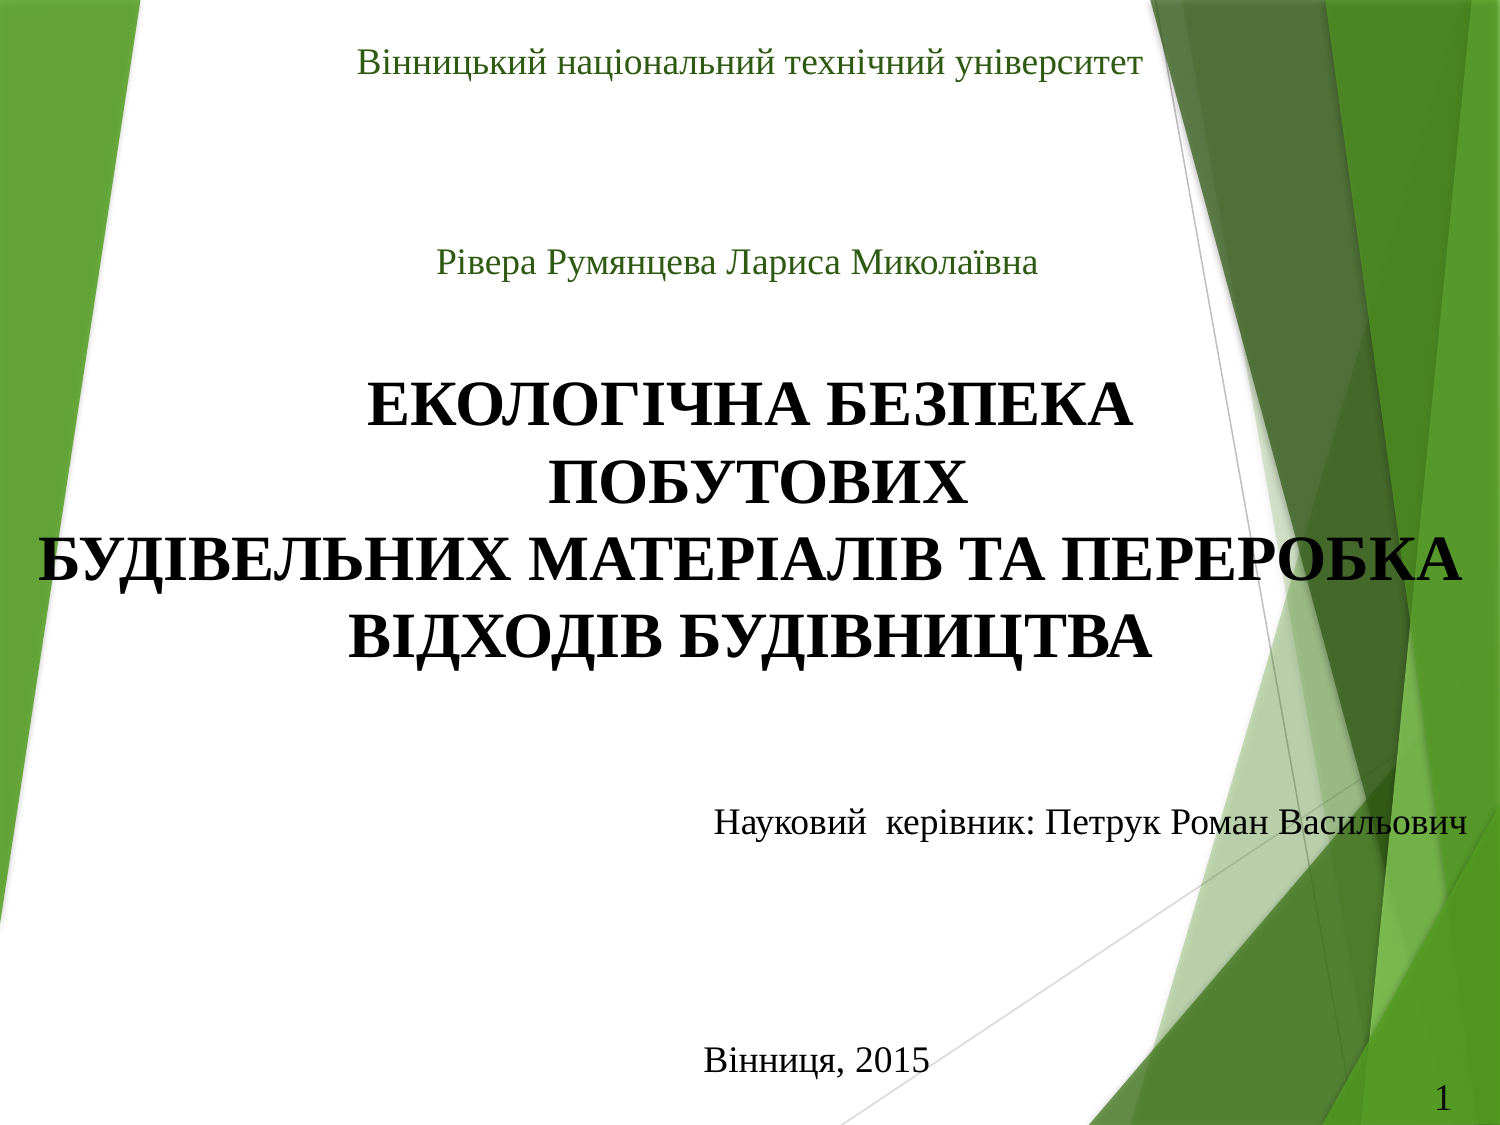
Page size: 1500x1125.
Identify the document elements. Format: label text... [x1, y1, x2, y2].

text_box Рівера Румянцева Лариса Миколаївна [396, 229, 1080, 290]
text_box Вінниця, 2015 [688, 1027, 946, 1088]
slide_number 1 [1408, 1065, 1468, 1125]
text_box Науковий керівник: Петрук Роман Васильович [699, 785, 1500, 996]
subtitle Вінницький національний технічний університет [0, 29, 1500, 150]
title ЕКОЛОГІЧНА БЕЗПЕКА ПОБУТОВИХ БУДІВЕЛЬНИХ МАТЕРІАЛІВ ТА ПЕРЕРОБКА ВІДХОДІВ БУДІВНИЦТВА [0, 353, 1500, 679]
